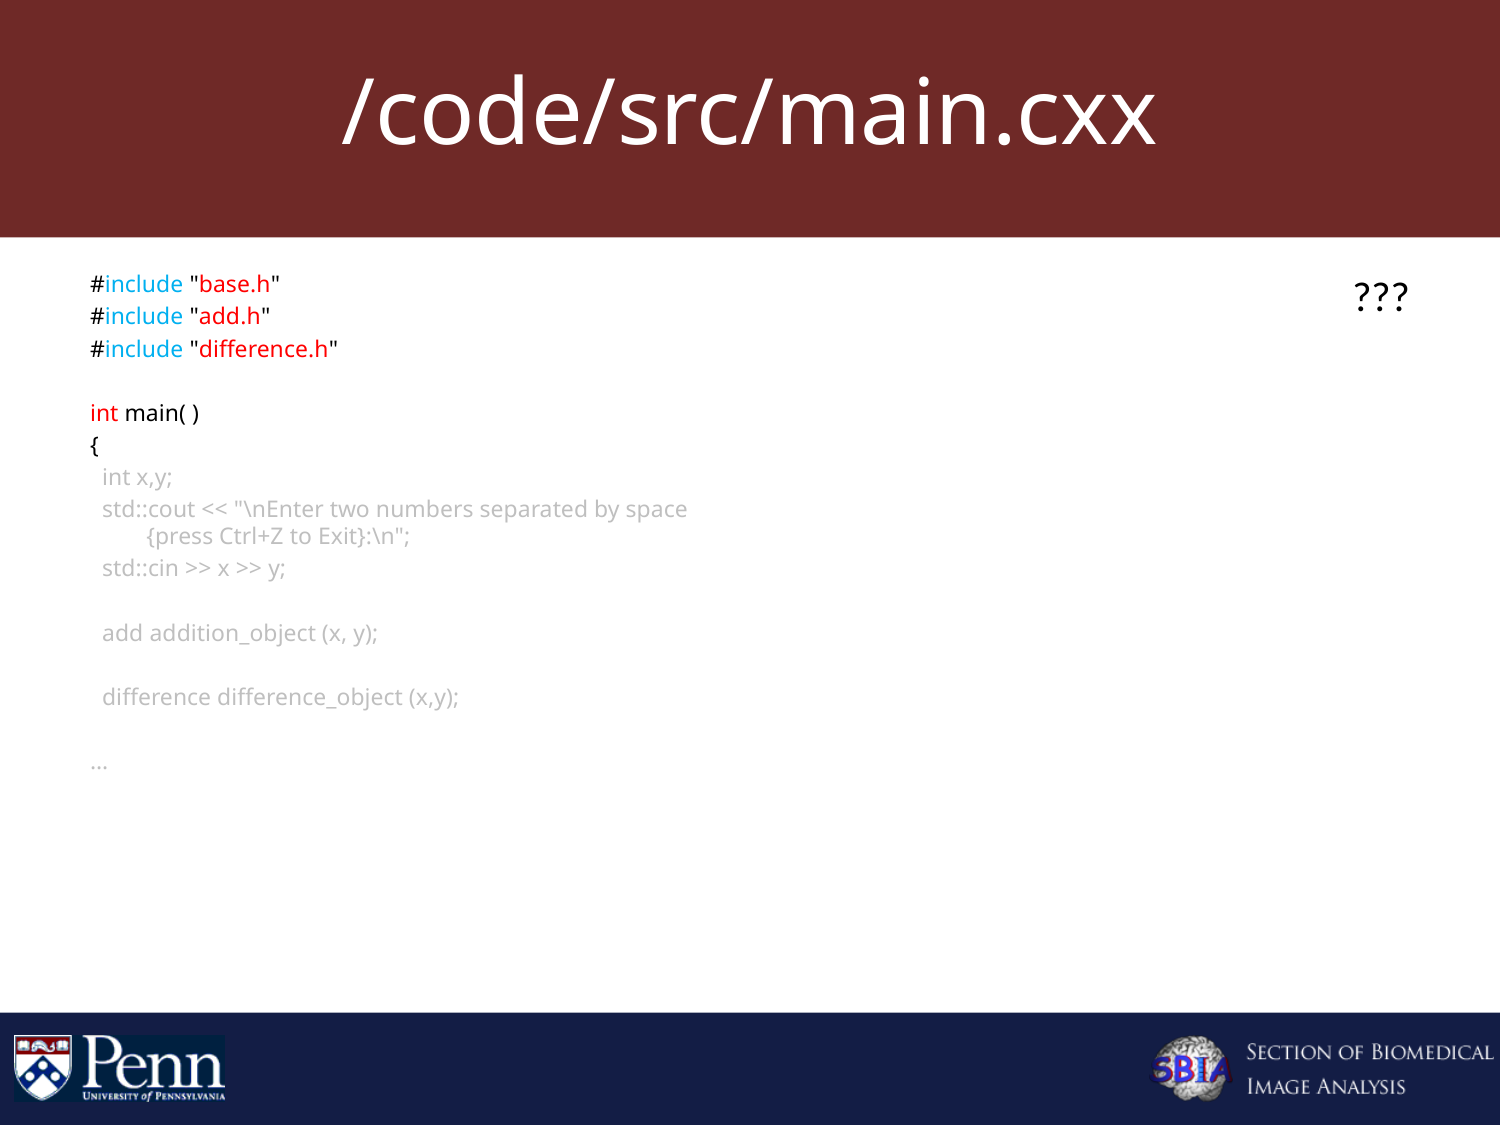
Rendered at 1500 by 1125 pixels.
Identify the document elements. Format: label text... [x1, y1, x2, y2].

picture [14, 1035, 225, 1102]
list #include "base.h" #include "add.h" #include "difference.h" int main( ) { int x,y; std::cout << "\nEnter two numbers separated by space {press Ctrl+Z to Exit}:\n"; std::cin >> x >> y; add addition_object (x, y); difference difference_object (x,y); … [75, 262, 749, 1013]
title /code/src/main.cxx [75, 45, 1425, 238]
picture [1149, 1034, 1494, 1103]
text_box ??? [749, 262, 1425, 1013]
